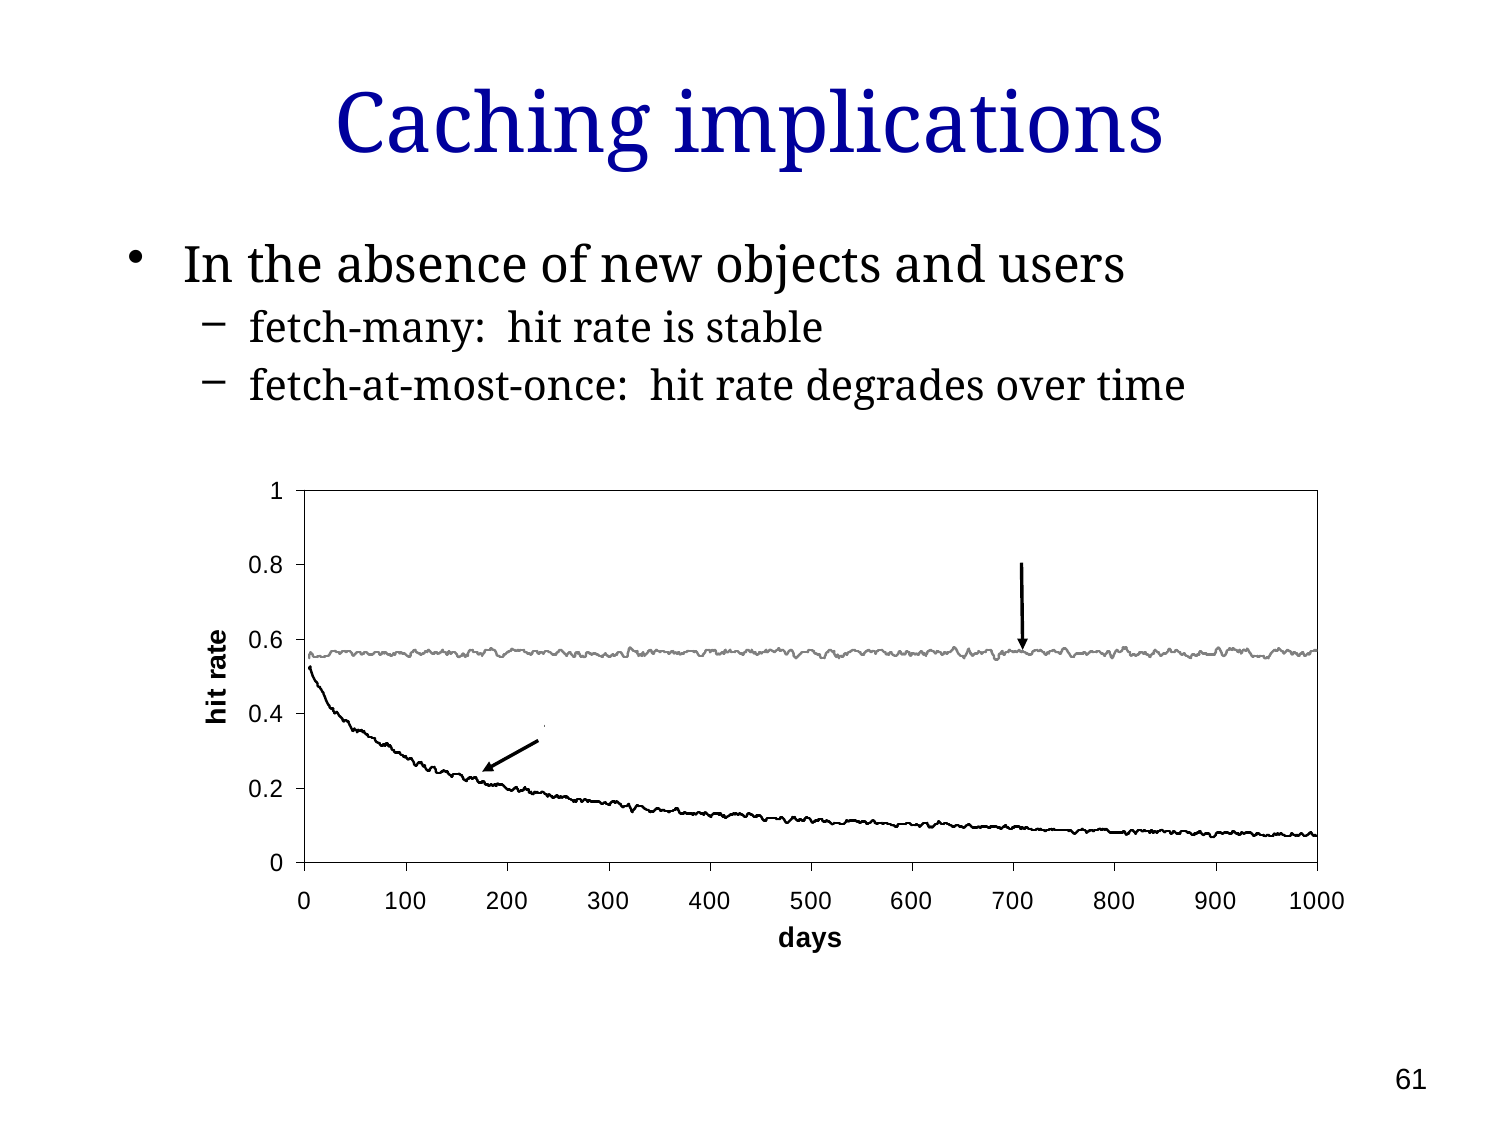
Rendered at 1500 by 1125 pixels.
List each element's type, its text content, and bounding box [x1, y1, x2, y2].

title Caching implications [74, 47, 1426, 191]
text_box In the absence of new objects and users fetch-many: hit rate is stable fetch-at-most-once: hit rate degrades over time [112, 224, 1388, 425]
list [187, 462, 1356, 972]
slide_number 61 [1092, 1024, 1443, 1103]
